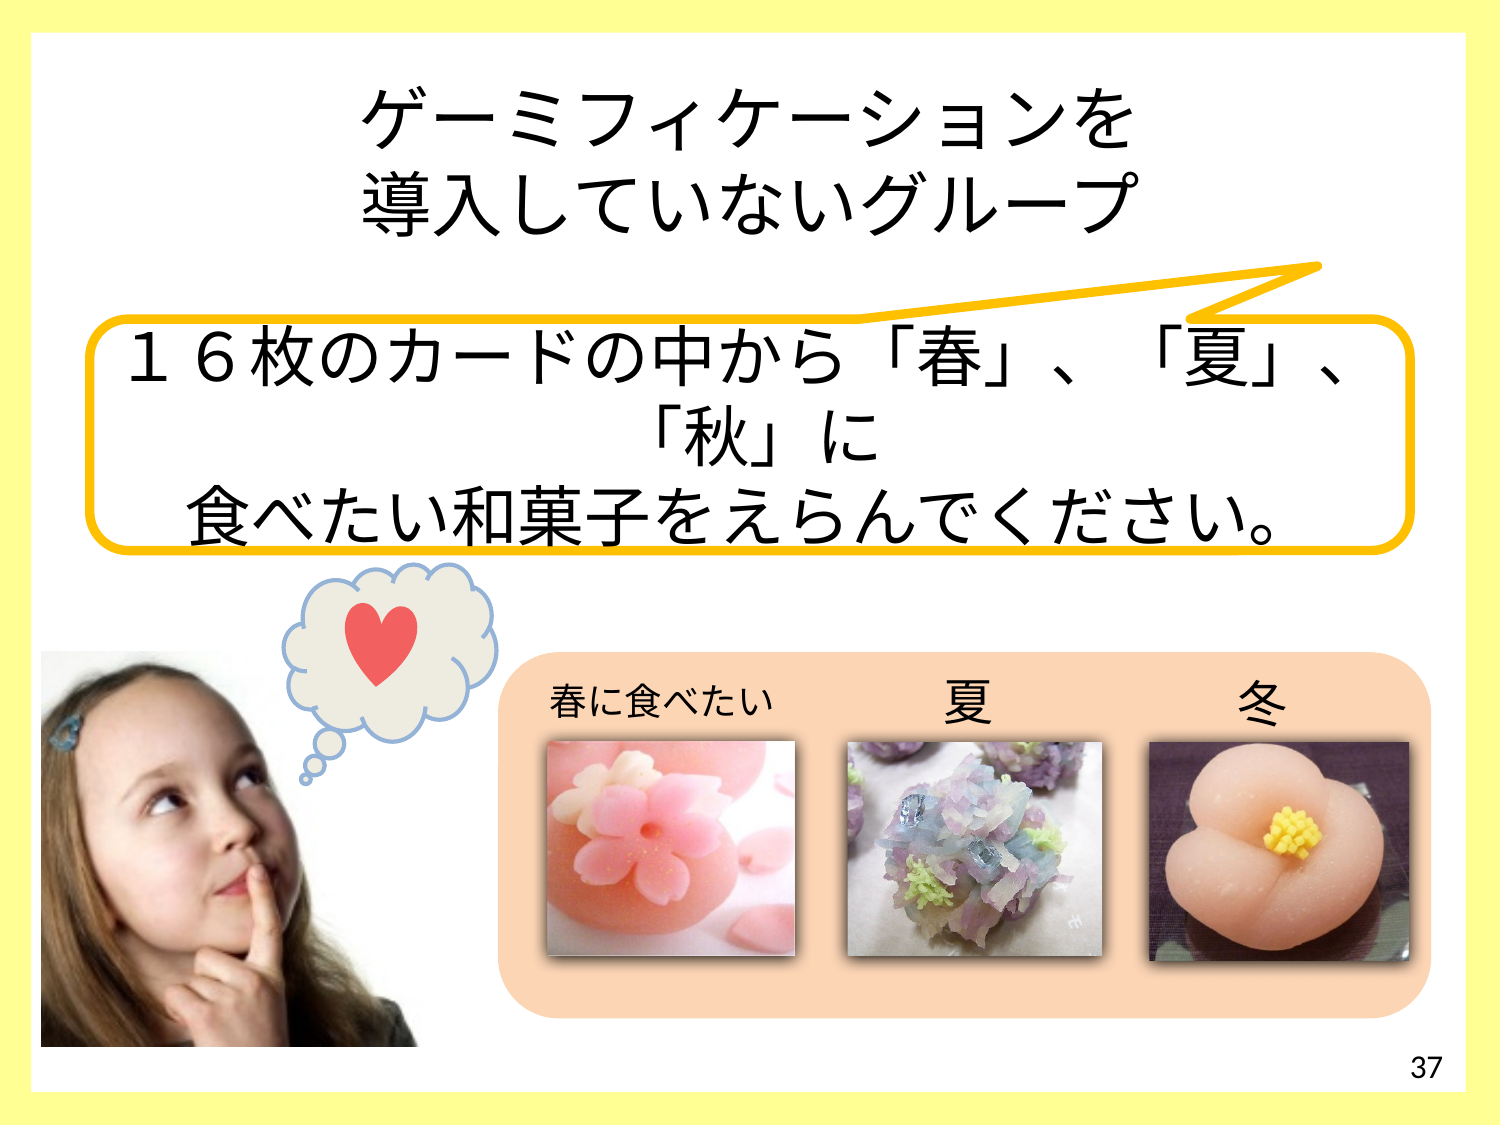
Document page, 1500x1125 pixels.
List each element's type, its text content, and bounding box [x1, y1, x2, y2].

text_box [847, 742, 1103, 956]
text_box [1149, 742, 1410, 961]
text_box １６枚のカードの中から「春」、「夏」、「秋」に 食べたい和菓子をえらんでください。 [87, 263, 1413, 553]
text_box 春に食べたい [534, 670, 808, 731]
picture [547, 740, 796, 957]
text_box [281, 562, 499, 722]
slide_number 37 [1326, 1035, 1459, 1095]
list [41, 650, 438, 1048]
text_box [342, 600, 420, 649]
text_box [0, 35, 1464, 1125]
text_box [495, 650, 1434, 1021]
text_box [0, 0, 1500, 1125]
text_box 夏 [929, 663, 1000, 730]
title ゲーミフィケーションを 導入していないグループ [75, 66, 1425, 254]
text_box 冬 [1223, 665, 1327, 730]
